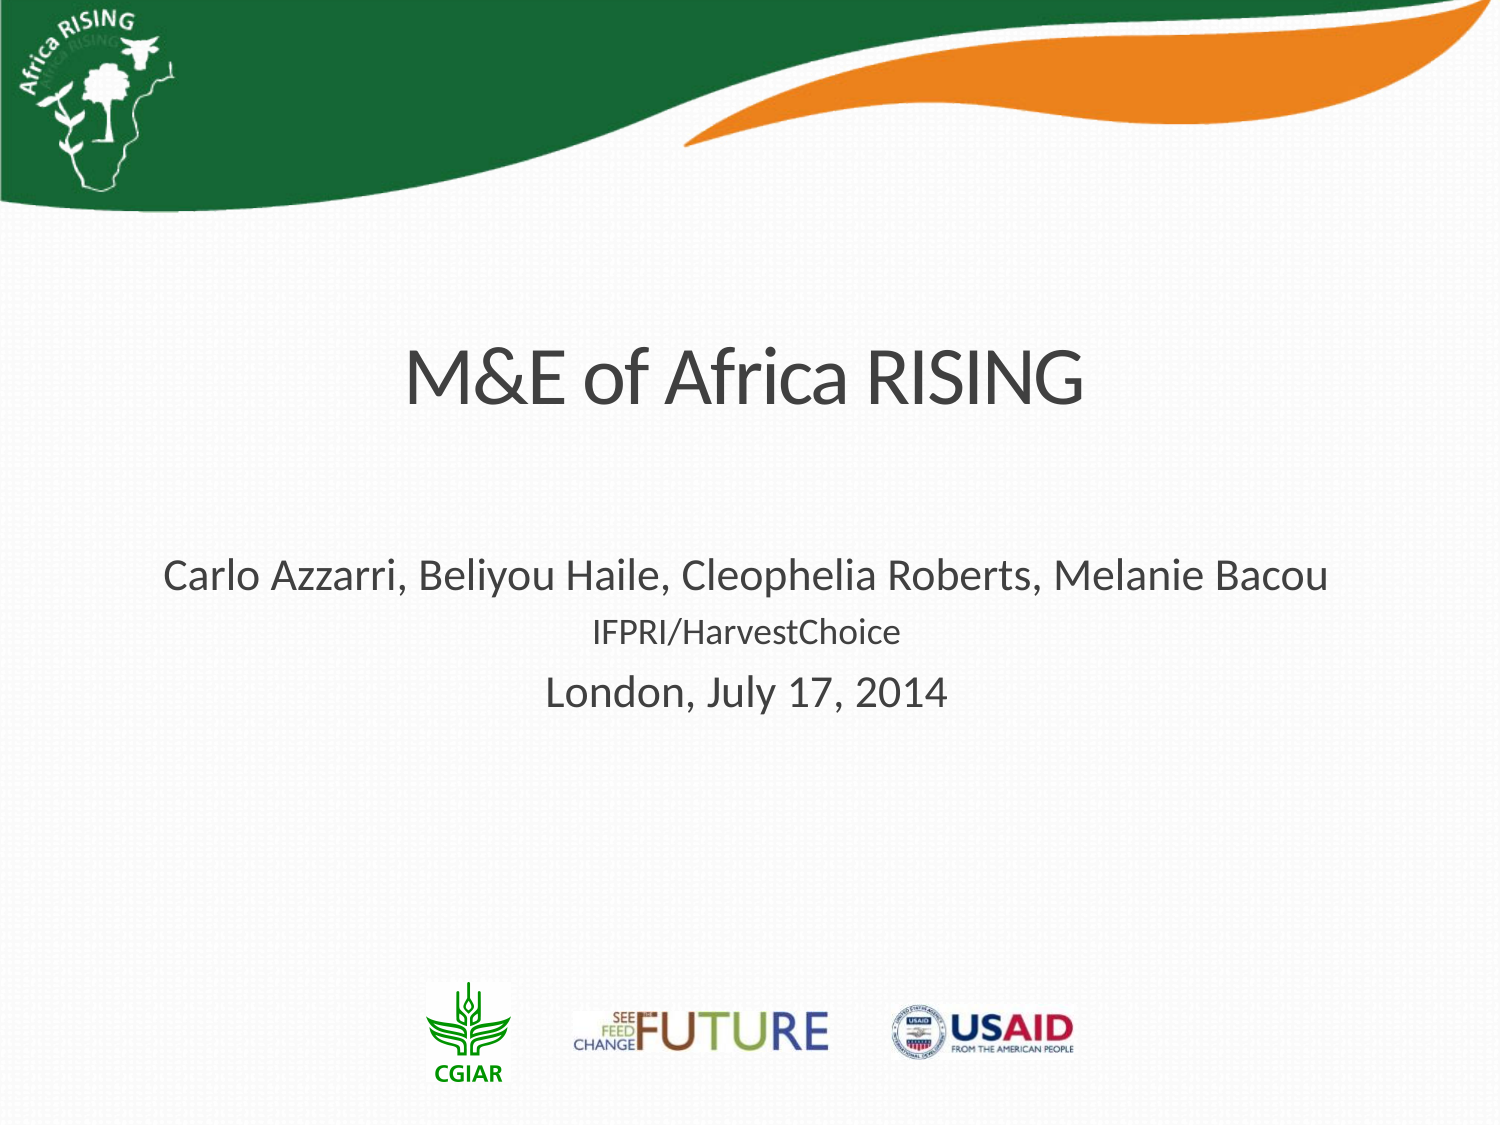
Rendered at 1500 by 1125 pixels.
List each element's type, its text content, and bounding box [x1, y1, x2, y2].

picture [0, 0, 1500, 213]
title M&E of Africa RISING [77, 324, 1413, 543]
picture [573, 1011, 830, 1052]
picture [891, 1004, 1074, 1060]
list Carlo Azzarri, Beliyou Haile, Cleophelia Roberts, Melanie Bacou IFPRI/HarvestChoice London, July 17, 2014 [112, 543, 1363, 738]
picture [426, 982, 511, 1082]
